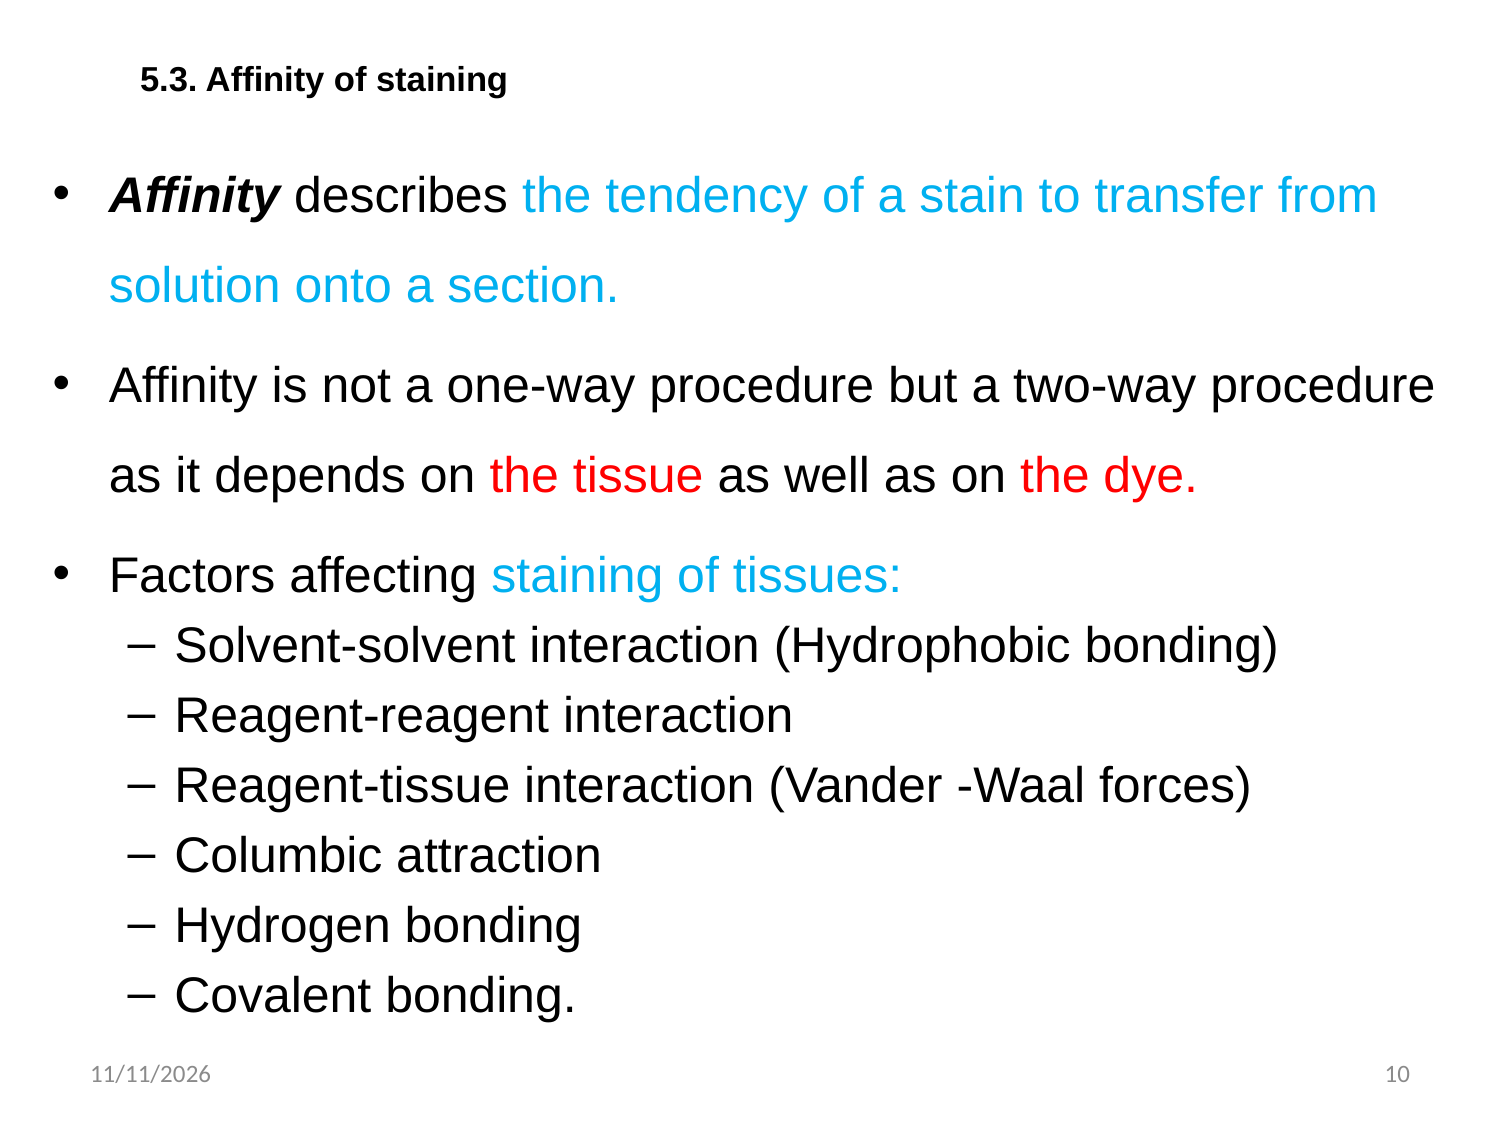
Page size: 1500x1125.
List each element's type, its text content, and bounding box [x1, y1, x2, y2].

slide_number 10 [1074, 1042, 1425, 1103]
title 5.3. Affinity of staining [125, 12, 1475, 125]
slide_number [75, 1042, 425, 1103]
list Affinity describes the tendency of a stain to transfer from solution onto a section. Affinity is not a one-way procedure but a two-way procedure as it depends on the tissue as well as on the dye. Factors affecting staining of tissues: Solvent-solvent interaction (Hydrophobic bonding) Reagent-reagent interaction Reagent-tissue interaction (Vander -Waal forces) Columbic attraction Hydrogen bonding Covalent bonding. [37, 125, 1475, 1103]
